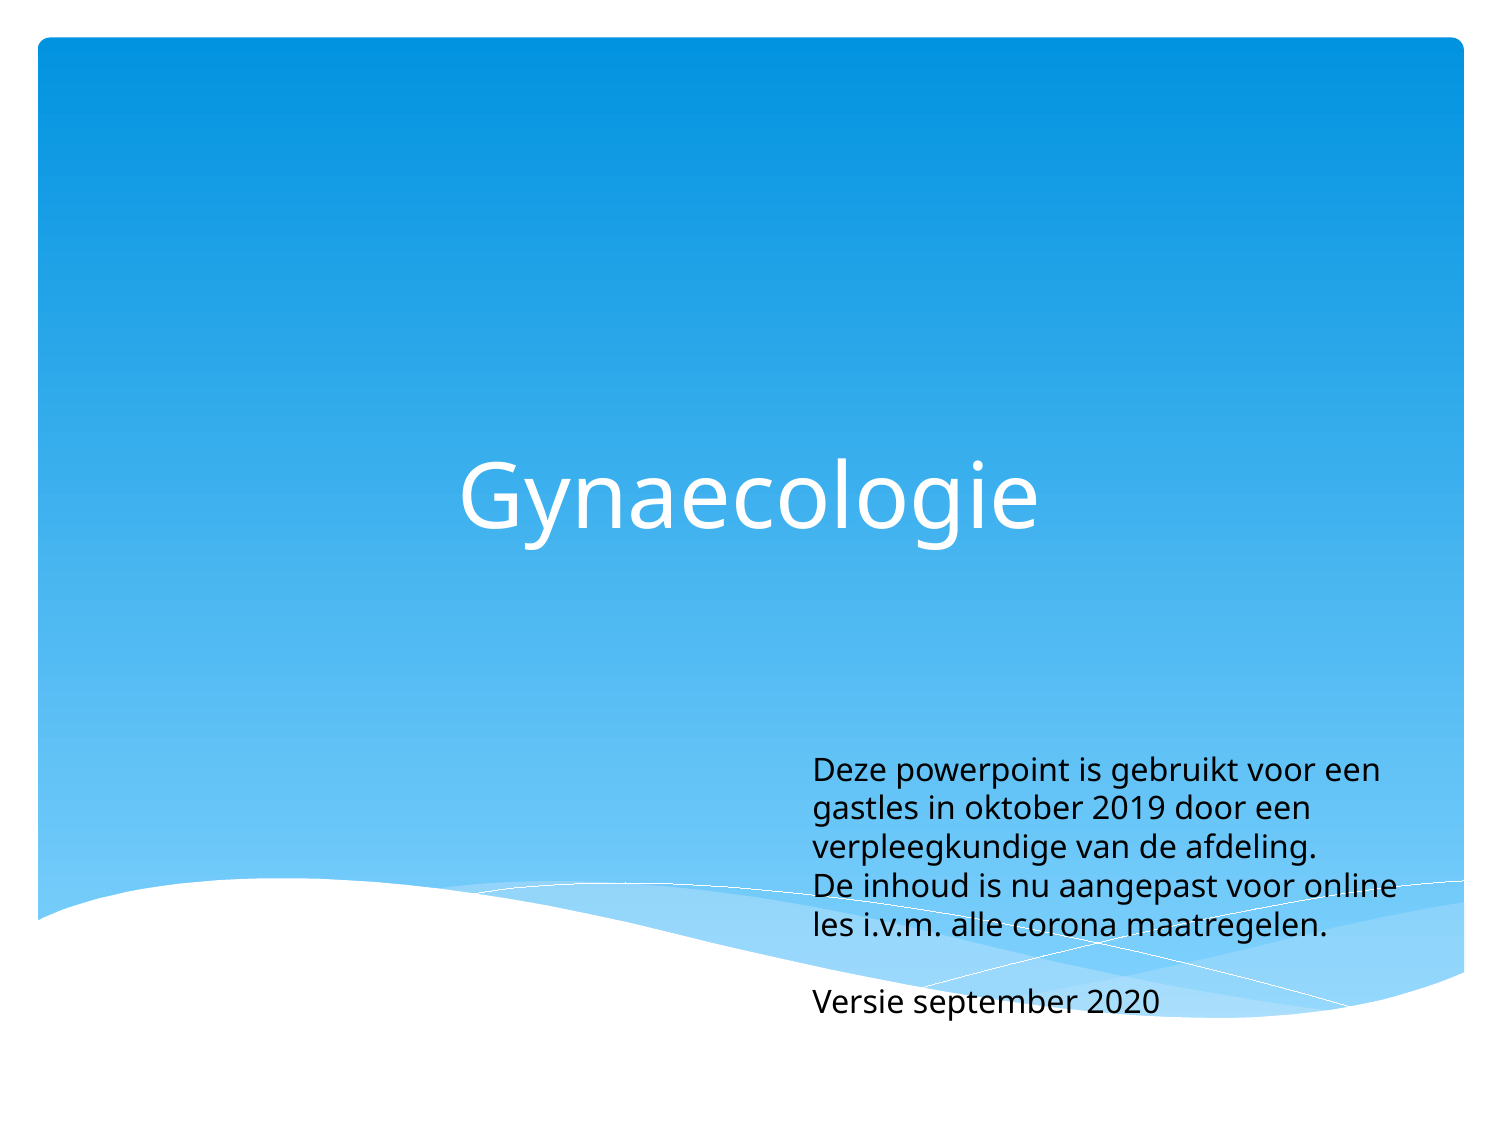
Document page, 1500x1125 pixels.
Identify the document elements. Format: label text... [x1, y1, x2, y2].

subtitle Deze powerpoint is gebruikt voor een gastles in oktober 2019 door een verpleegkundige van de afdeling. De inhoud is nu aangepast voor online les i.v.m. alle corona maatregelen. Versie september 2020 [797, 741, 1441, 1034]
title Gynaecologie [112, 262, 1388, 555]
